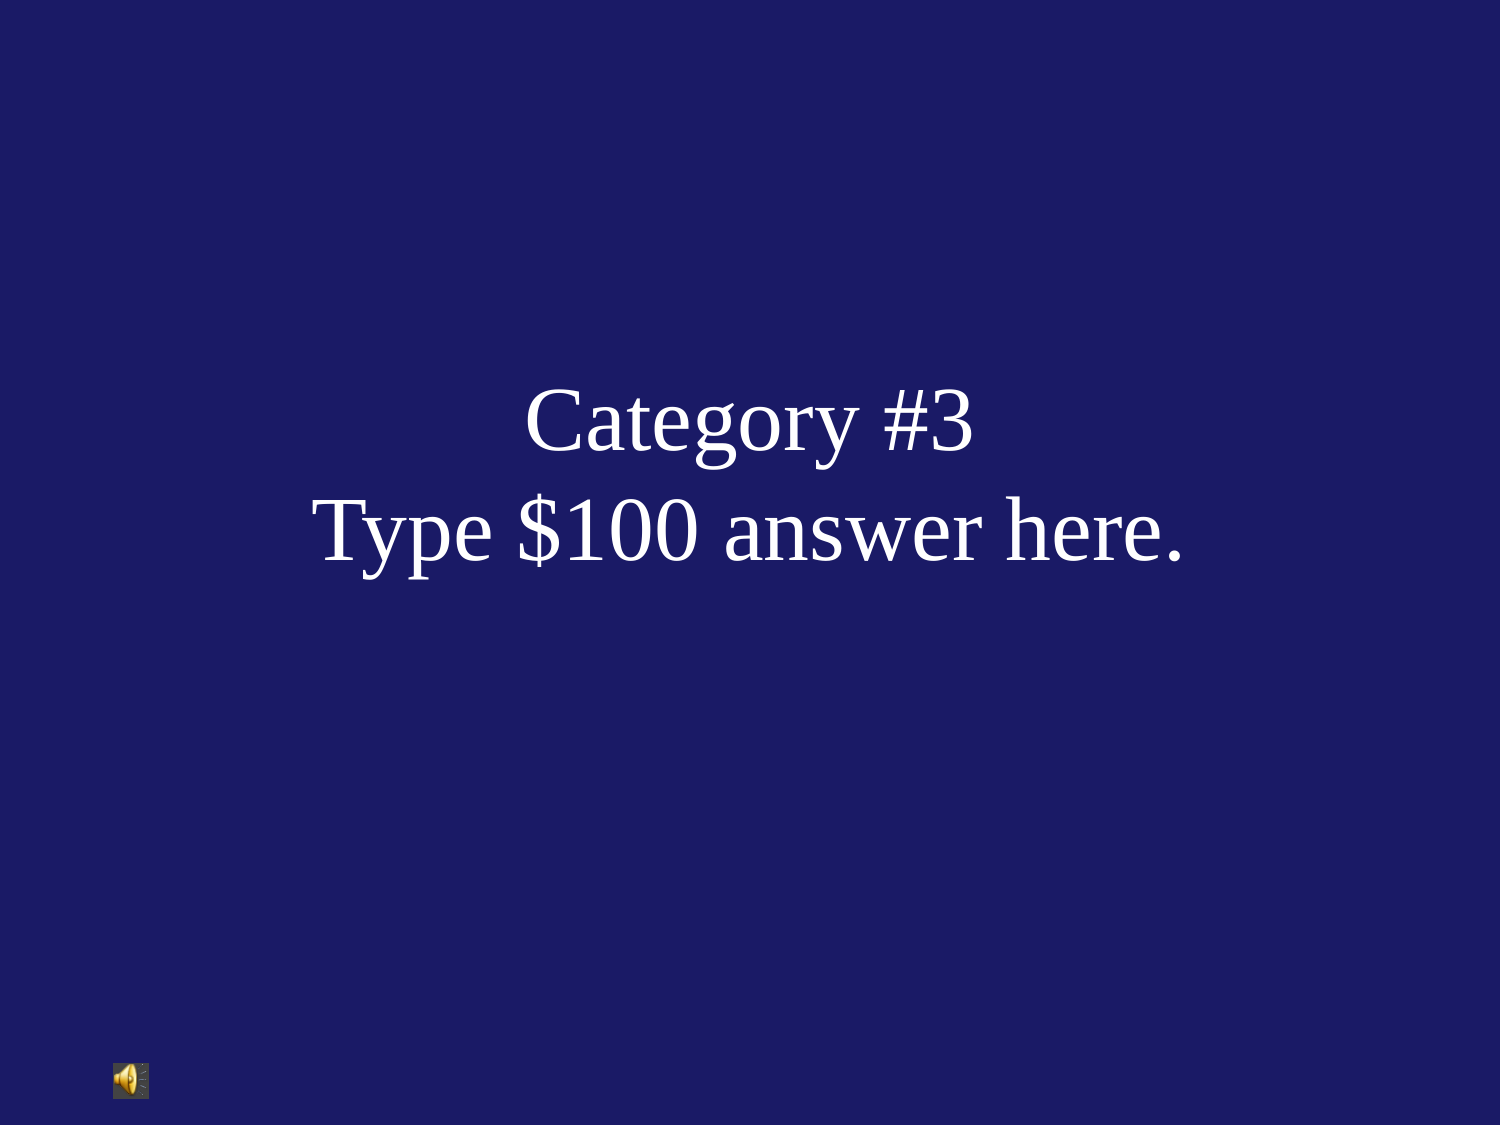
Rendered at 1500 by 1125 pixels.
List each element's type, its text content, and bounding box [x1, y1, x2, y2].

title Category #3 Type $100 answer here. [112, 374, 1388, 563]
picture [112, 1062, 151, 1101]
